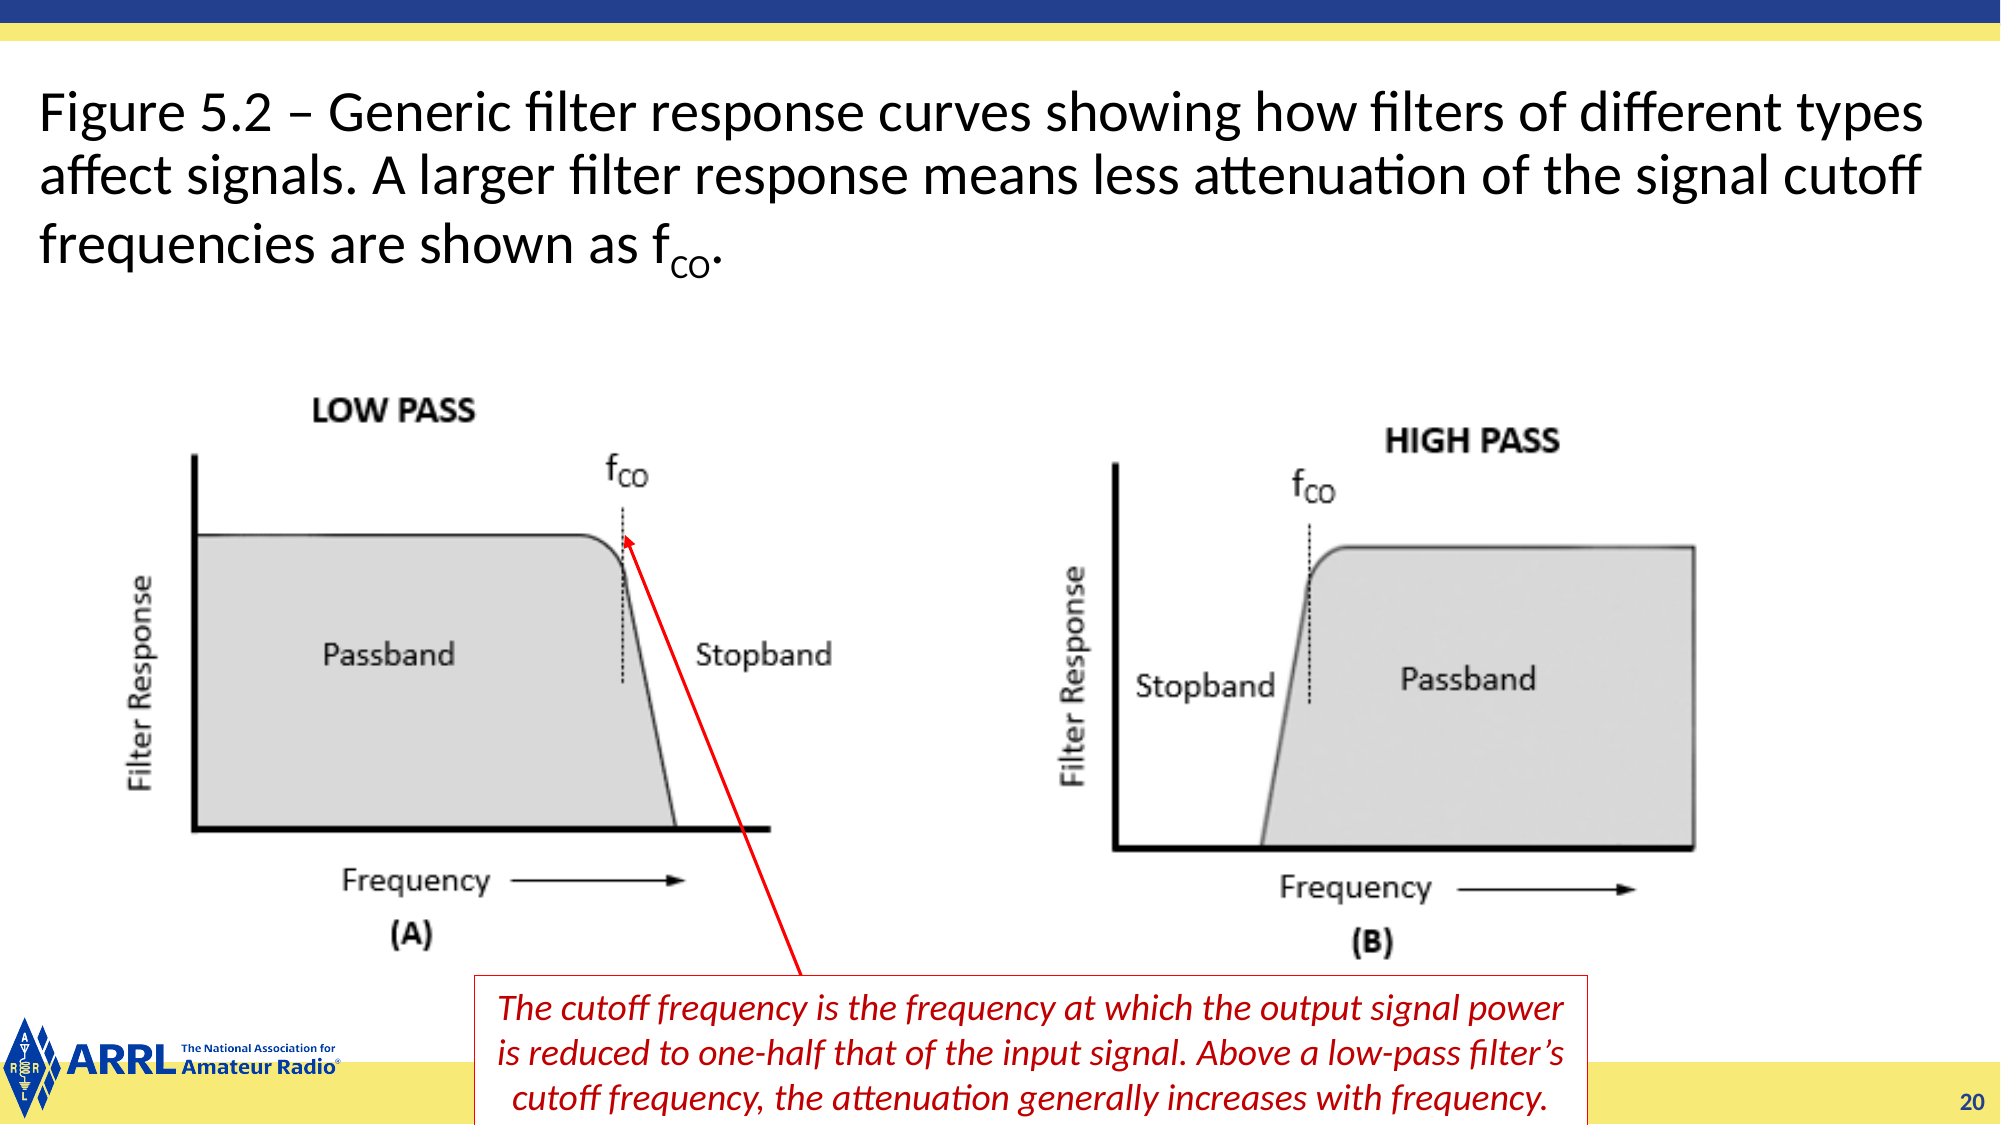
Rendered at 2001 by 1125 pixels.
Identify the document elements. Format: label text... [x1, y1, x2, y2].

picture [1, 1015, 342, 1121]
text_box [624, 535, 802, 976]
picture [87, 347, 863, 976]
picture [994, 353, 1770, 985]
text_box The cutoff frequency is the frequency at which the output signal power is reduced to one-half that of the input signal. Above a low-pass filter’s cutoff frequency, the attenuation generally increases with frequency. [474, 975, 1588, 1125]
title Figure 5.2 – Generic filter response curves showing how filters of different types affect signals. A larger filter response means less attenuation of the signal cutoff frequencies are shown as fCO. [24, 71, 1963, 289]
